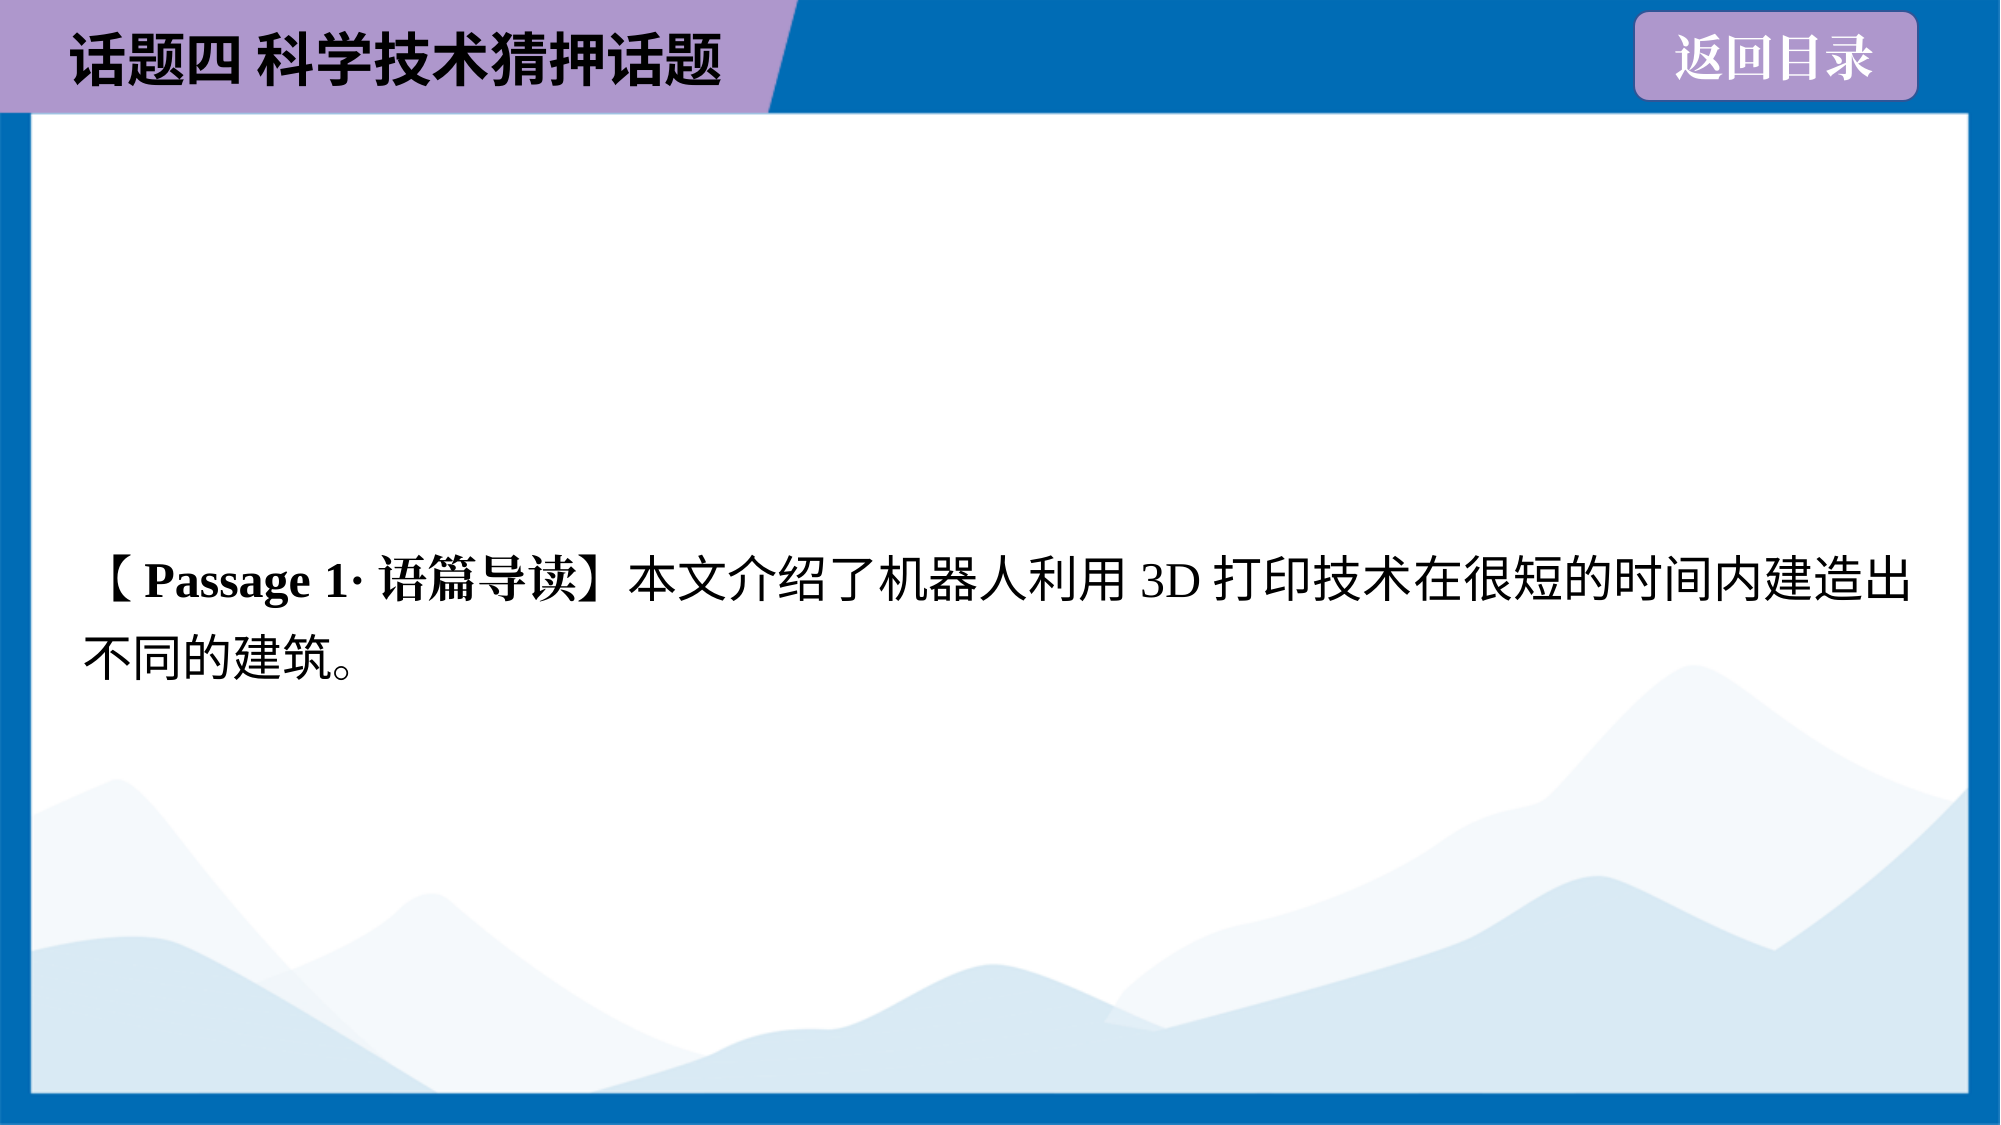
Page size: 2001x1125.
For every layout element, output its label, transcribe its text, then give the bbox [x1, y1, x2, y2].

text_box 【Passage 1·语篇导读】本文介绍了机器人利用3D打印技术在很短的时间内建造出 不同的建筑。 [82, 521, 1917, 679]
picture [0, 0, 2000, 1125]
